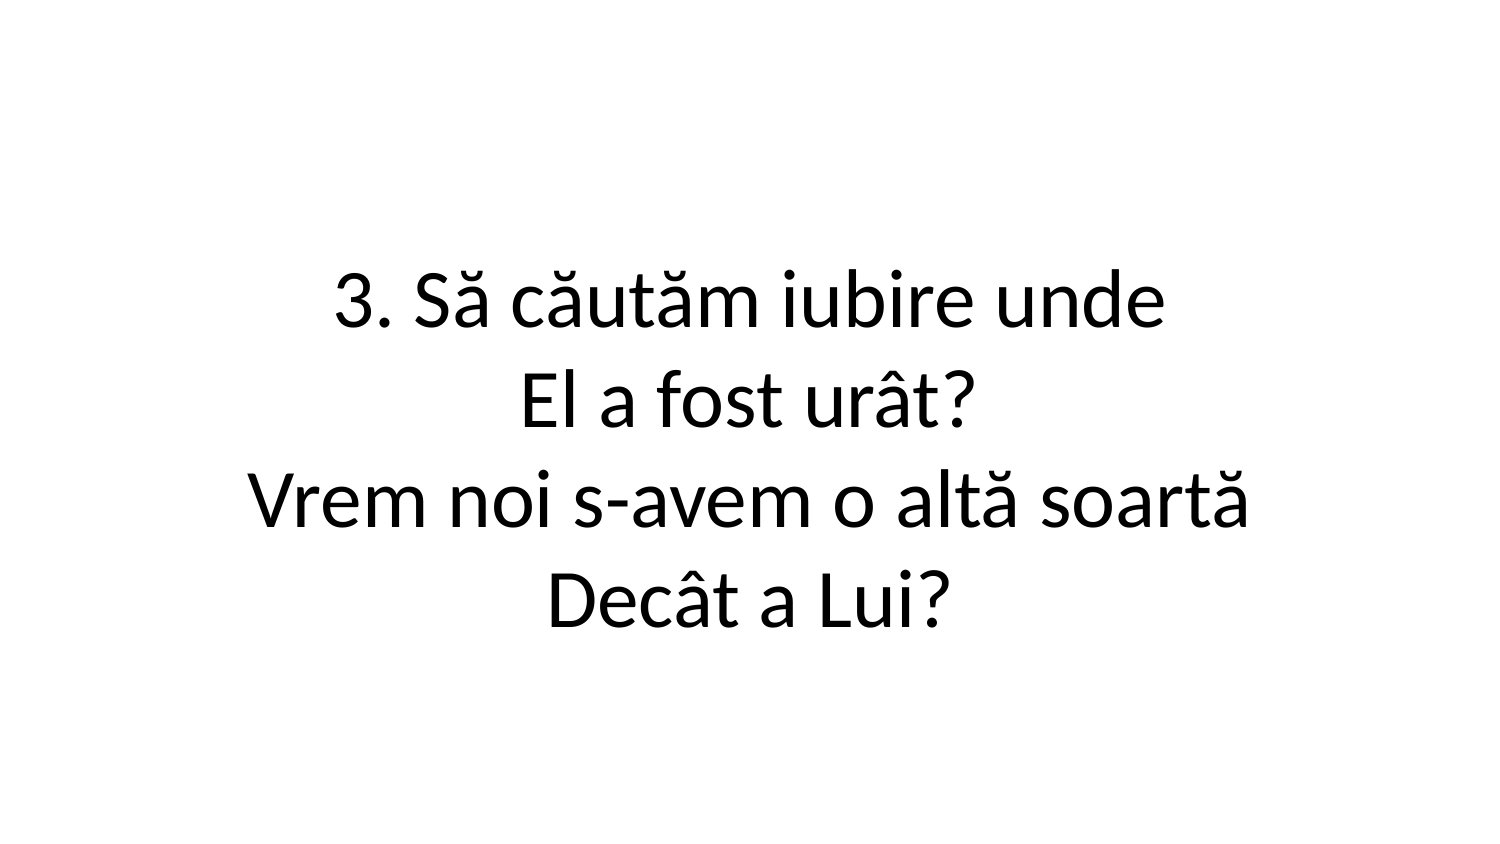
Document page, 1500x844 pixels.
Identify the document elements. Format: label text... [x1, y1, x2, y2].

text_box 3. Să căutăm iubire unde El a fost urât? Vrem noi s-avem o altă soartă Decât a Lui? [232, 192, 1268, 652]
